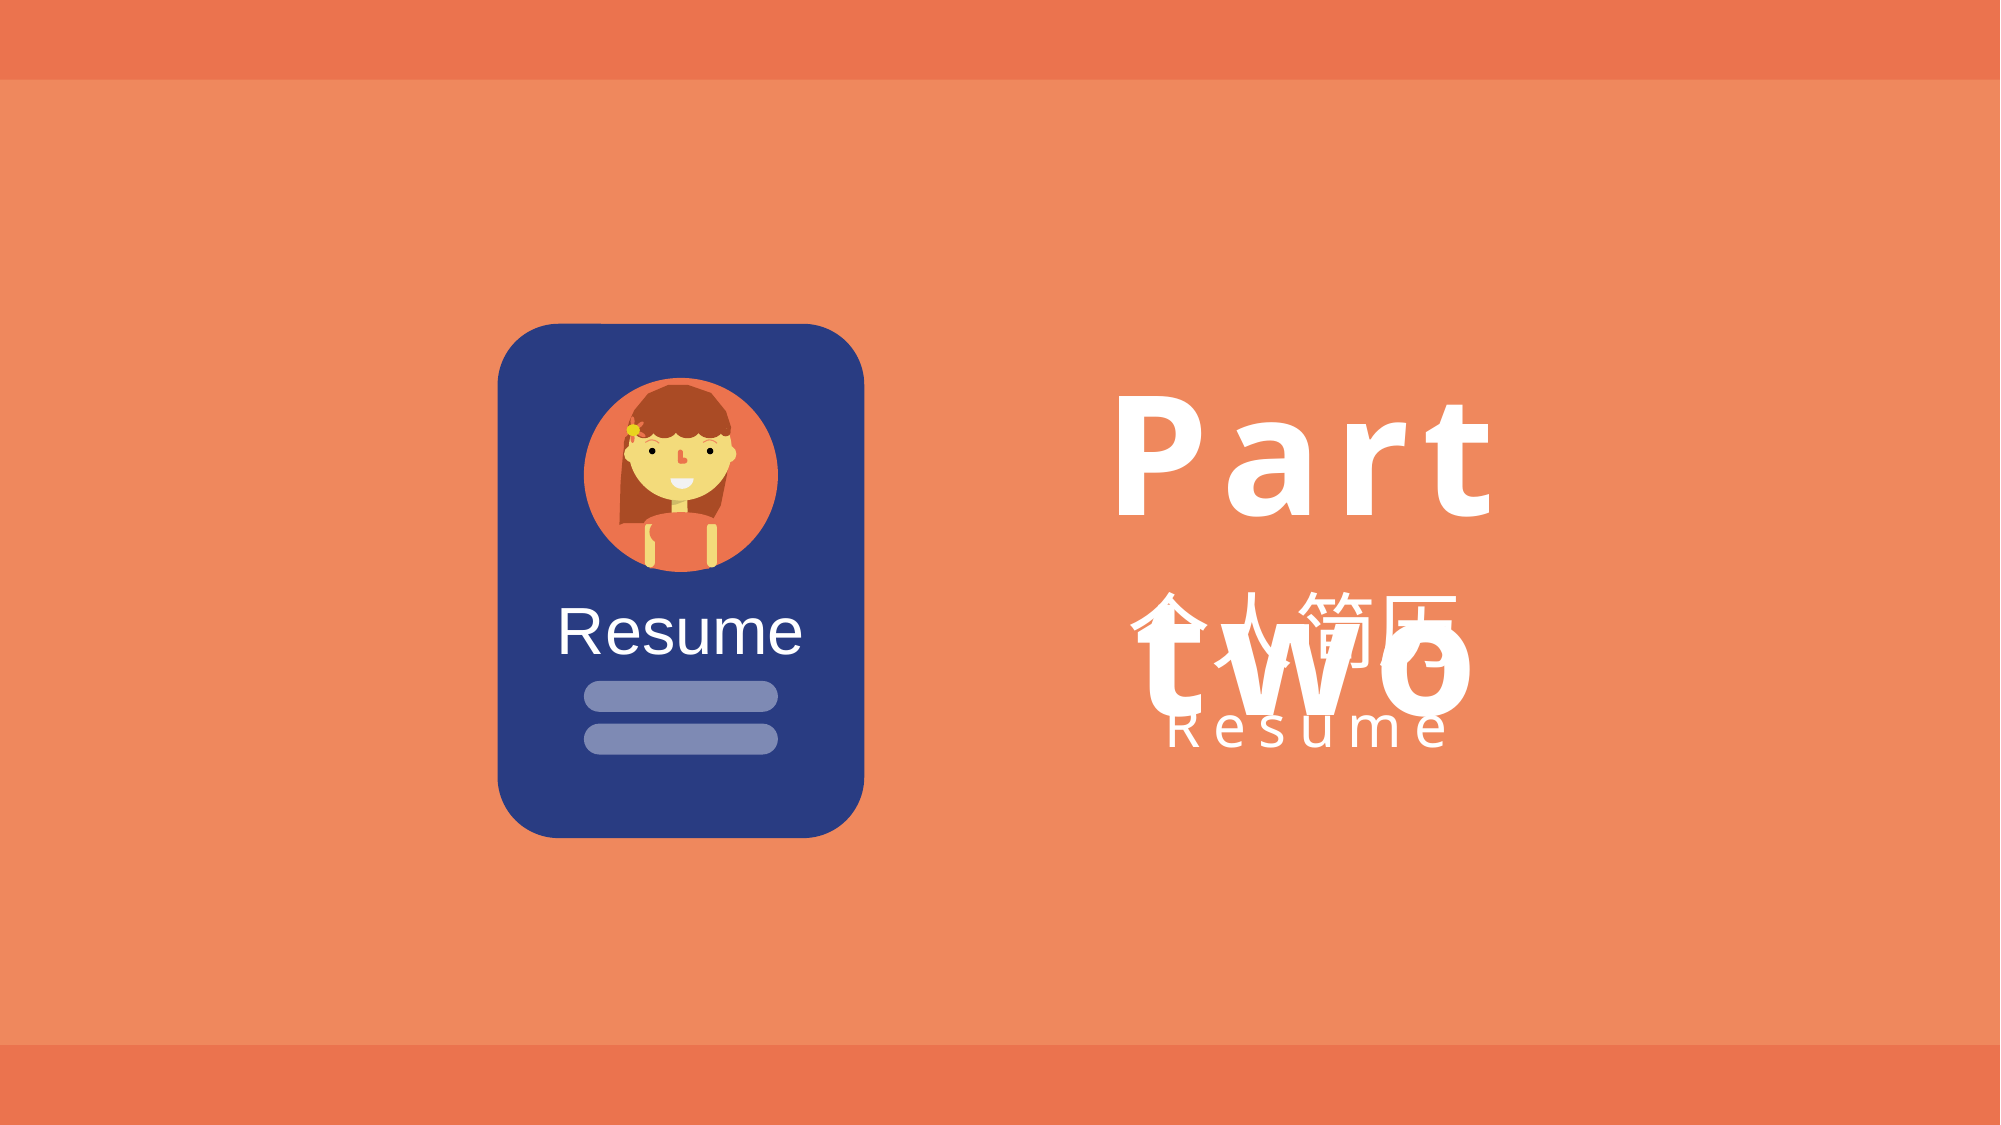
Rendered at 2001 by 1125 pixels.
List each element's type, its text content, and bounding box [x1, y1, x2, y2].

text_box [582, 398, 619, 551]
text_box [582, 679, 779, 713]
text_box [737, 394, 779, 556]
text_box [0, 0, 2000, 81]
text_box [582, 722, 779, 756]
text_box [0, 1044, 2000, 1125]
text_box Part two [942, 341, 1671, 757]
text_box Resume [539, 580, 823, 676]
text_box [496, 322, 866, 840]
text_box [619, 385, 737, 569]
text_box [653, 569, 709, 573]
text_box Resume [1083, 681, 1529, 767]
text_box [641, 376, 721, 385]
text_box 个人简历 [1112, 571, 1500, 681]
